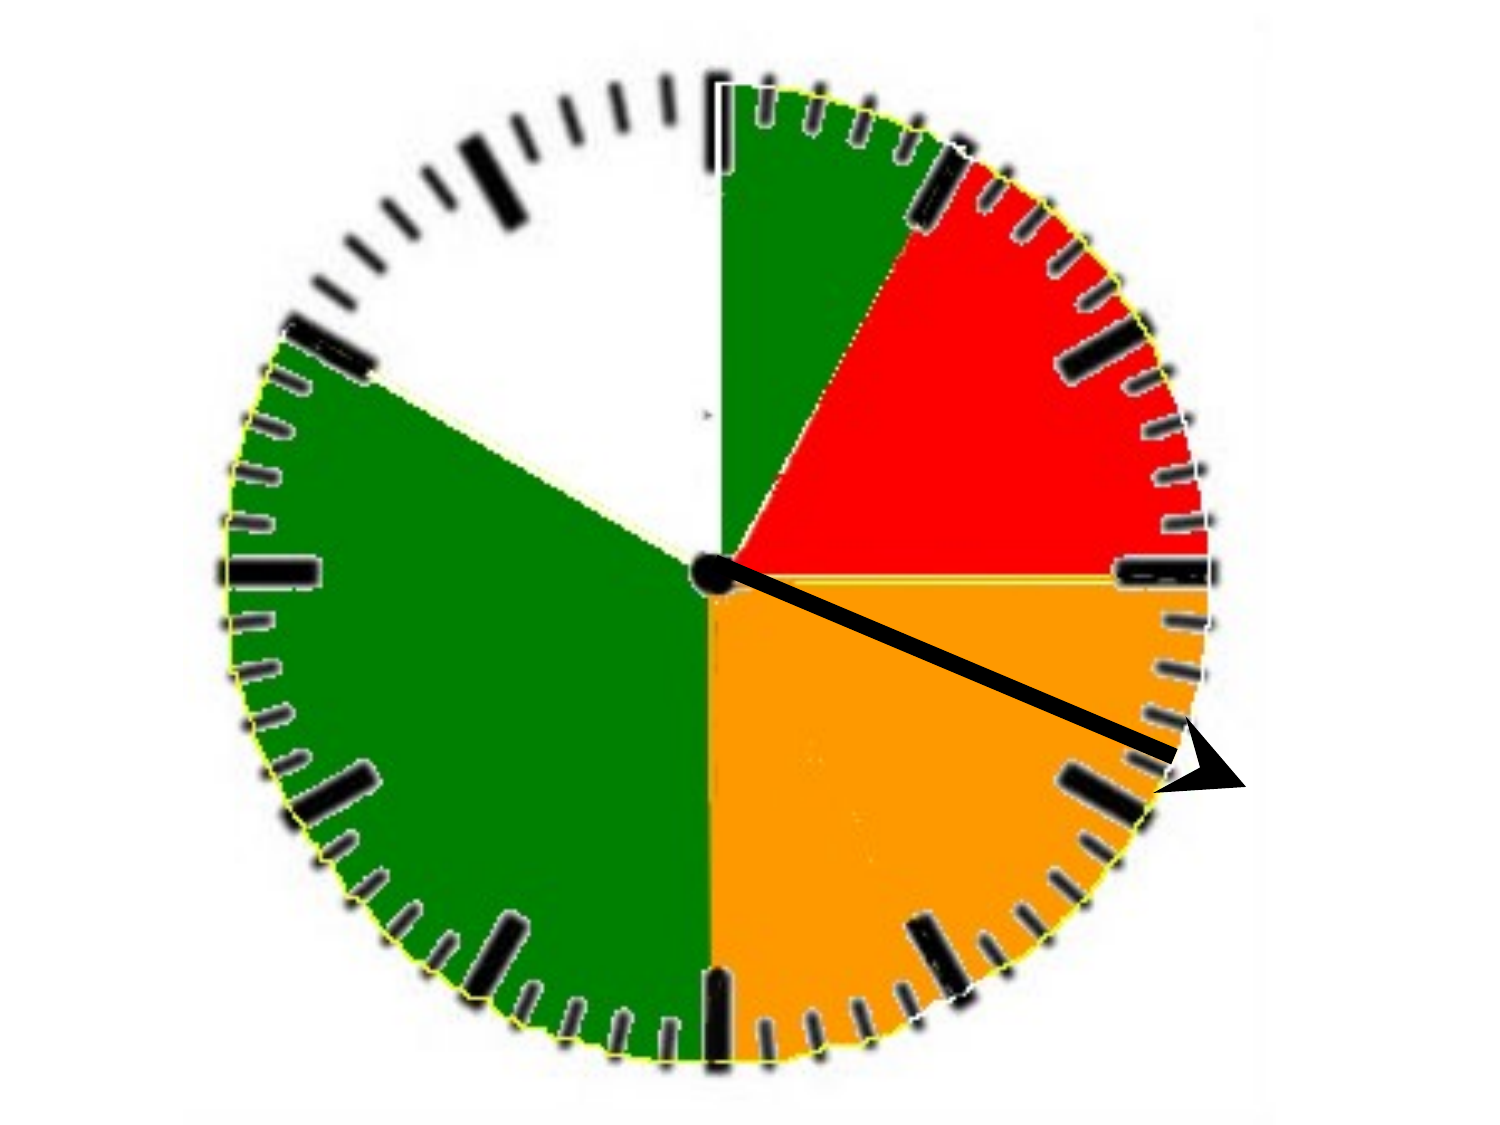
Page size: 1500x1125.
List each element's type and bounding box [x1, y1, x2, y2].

text_box [714, 562, 1247, 788]
picture [182, 5, 1306, 1125]
